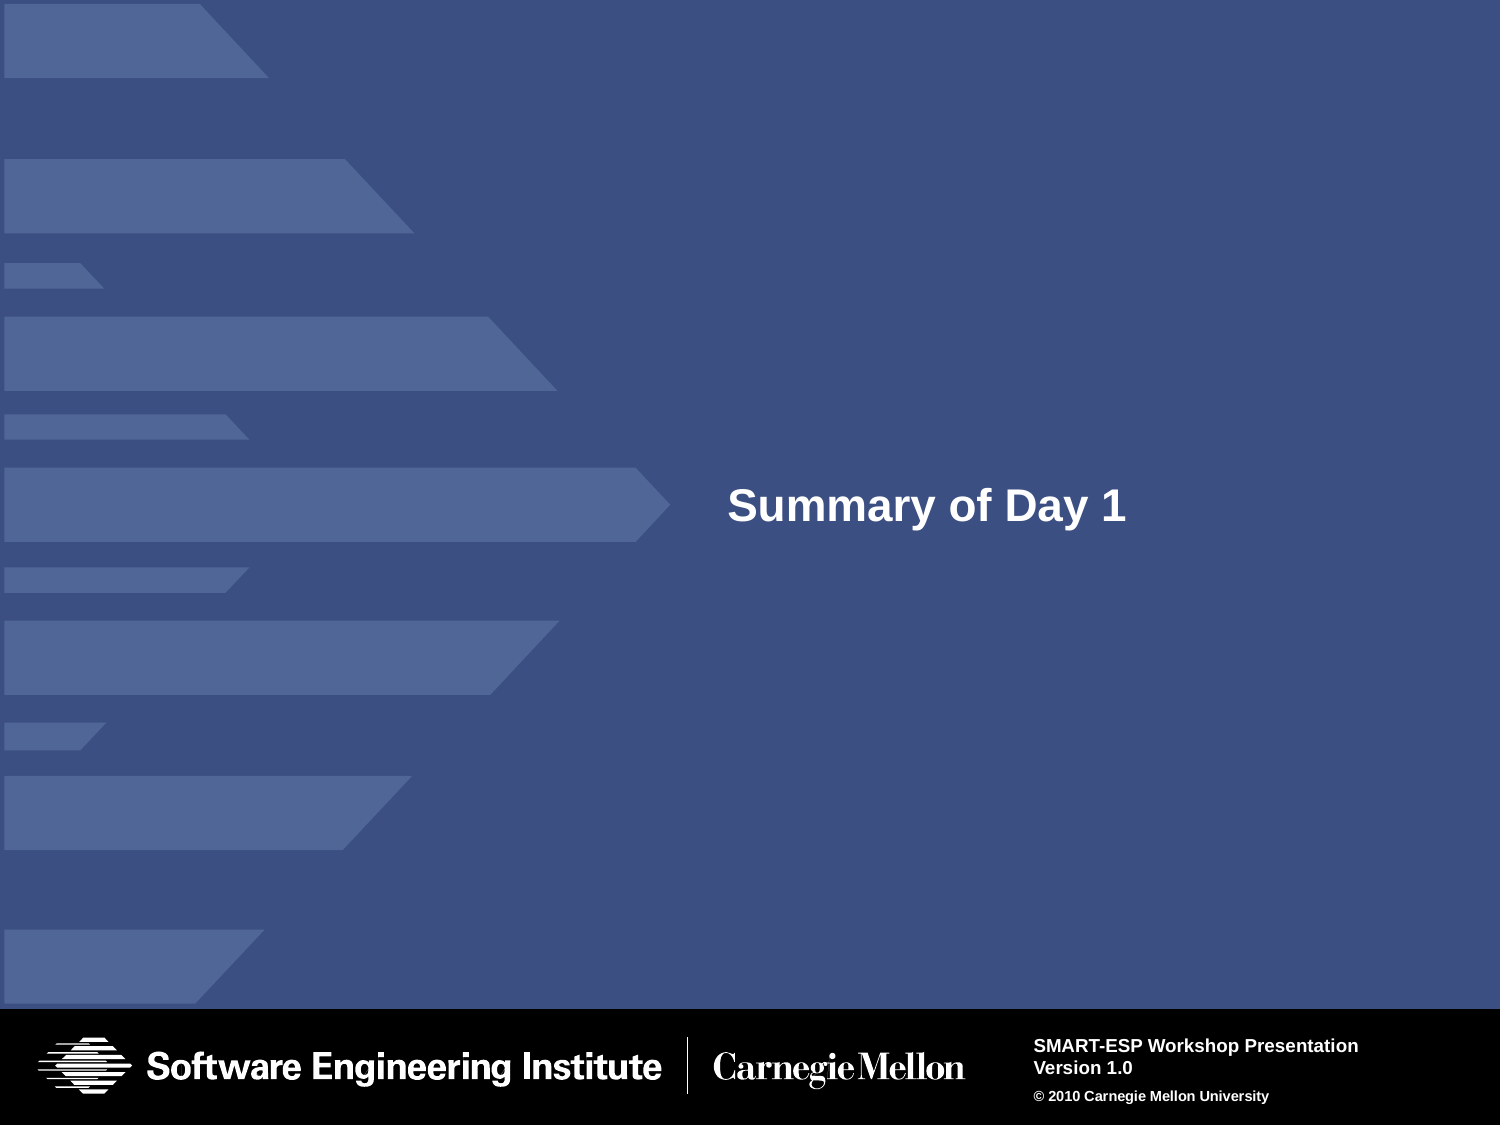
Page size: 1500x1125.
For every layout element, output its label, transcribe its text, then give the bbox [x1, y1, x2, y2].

title Summary of Day 1 [712, 467, 1413, 539]
